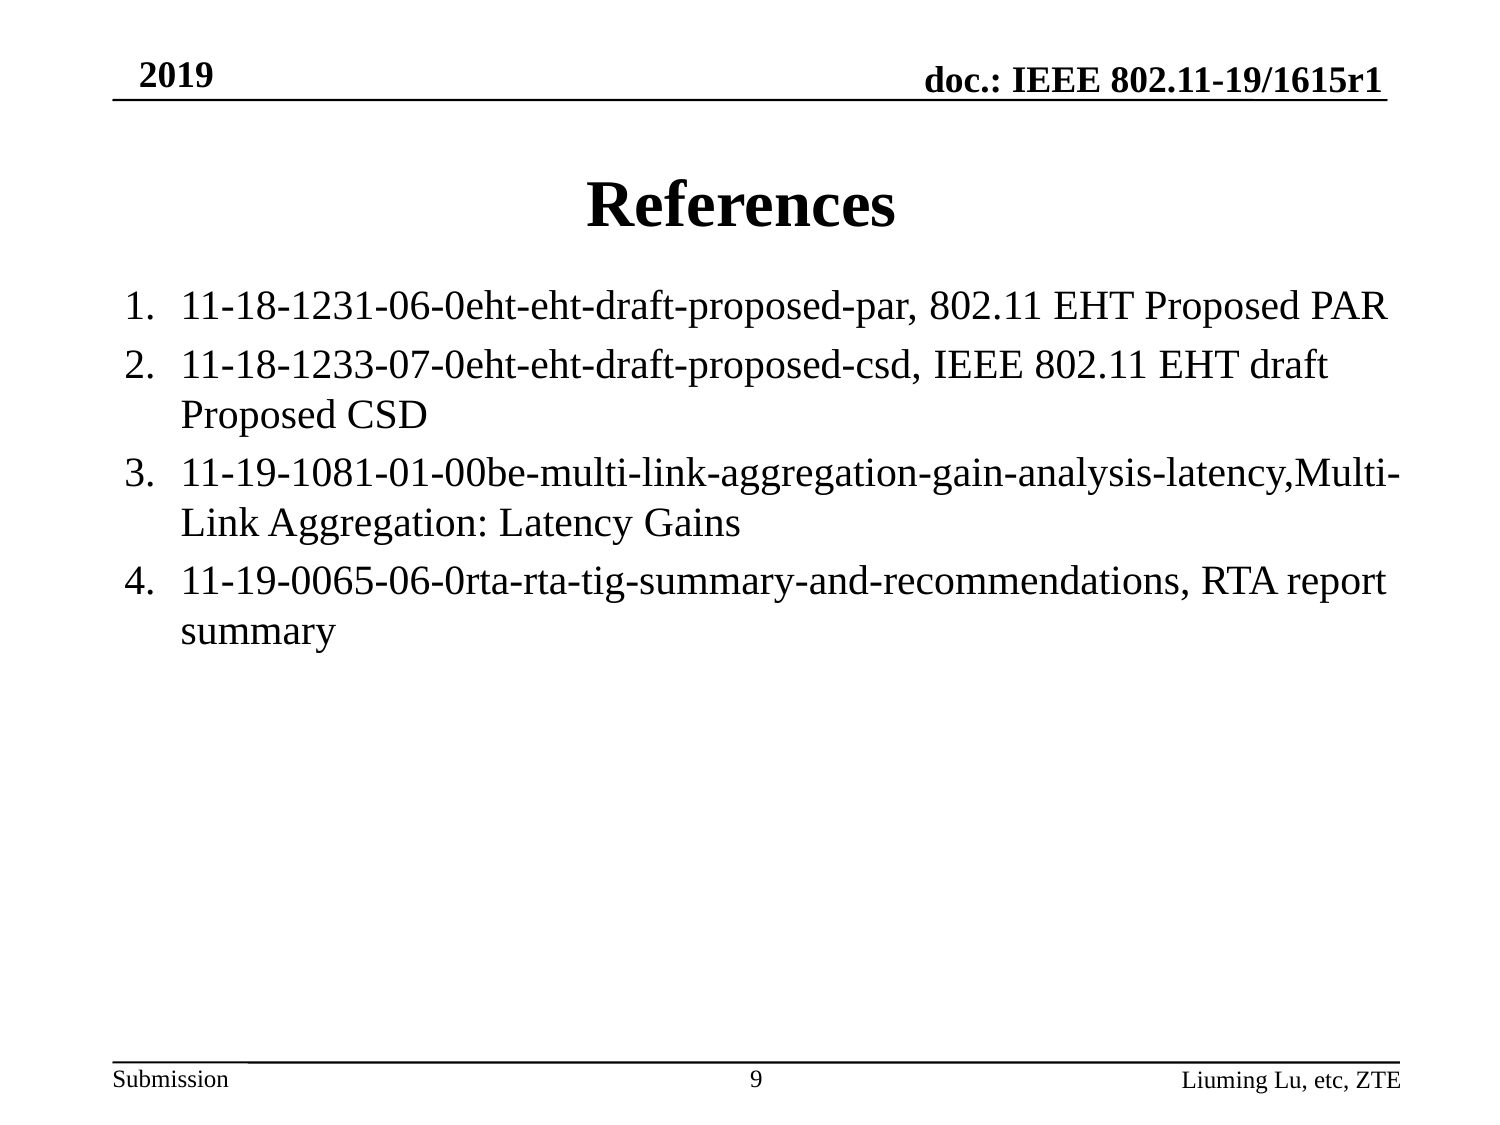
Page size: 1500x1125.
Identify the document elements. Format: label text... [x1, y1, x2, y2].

footer Liuming Lu, etc, ZTE [1178, 1063, 1402, 1095]
slide_number 9 [741, 1061, 772, 1093]
list 11-18-1231-06-0eht-eht-draft-proposed-par, 802.11 EHT Proposed PAR 11-18-1233-07-0eht-eht-draft-proposed-csd, IEEE 802.11 EHT draft Proposed CSD 11-19-1081-01-00be-multi-link-aggregation-gain-analysis-latency,Multi-Link Aggregation: Latency Gains 11-19-0065-06-0rta-rta-tig-summary-and-recommendations, RTA report summary [109, 270, 1436, 1063]
title References [88, 112, 1412, 288]
